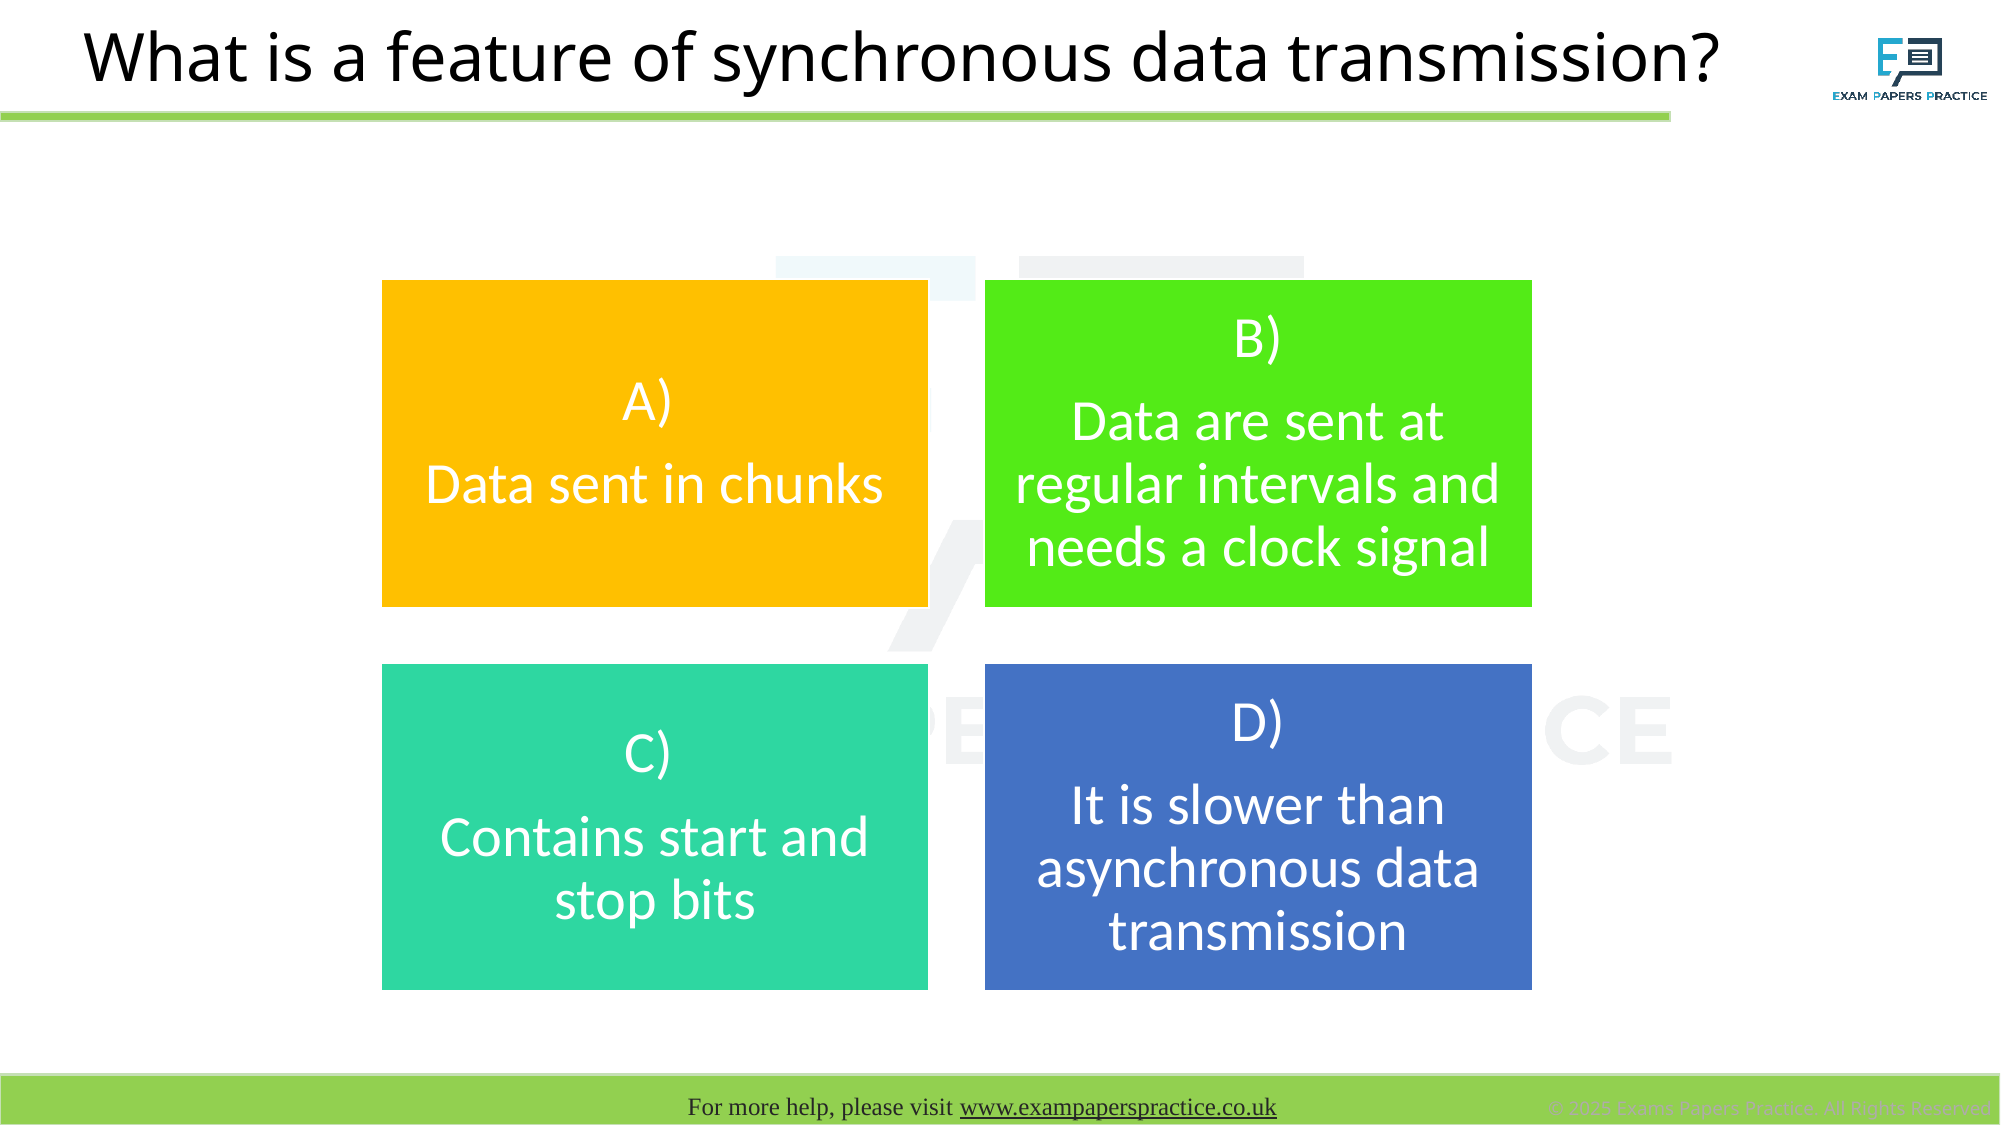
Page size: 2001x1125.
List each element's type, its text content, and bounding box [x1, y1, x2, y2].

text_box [94, 278, 1820, 992]
title What is a feature of synchronous data transmission? [68, 0, 1932, 169]
